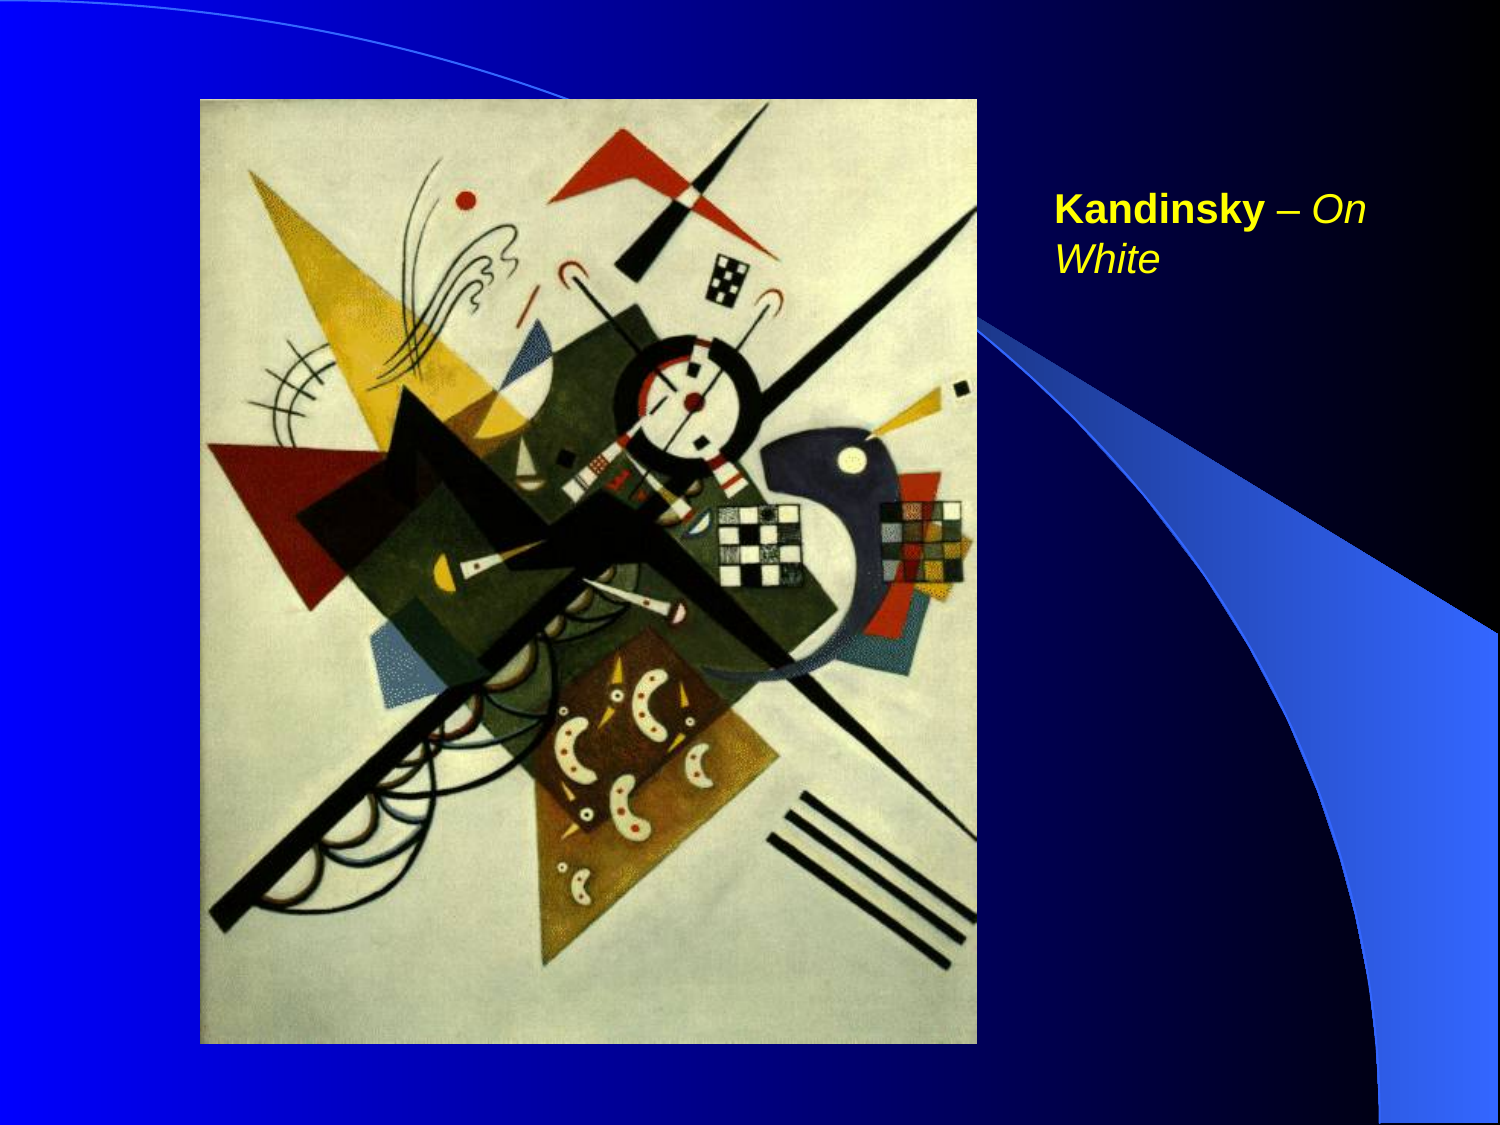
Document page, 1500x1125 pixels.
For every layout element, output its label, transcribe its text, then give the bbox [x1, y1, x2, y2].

picture [199, 99, 977, 1044]
text_box Kandinsky – On White [1039, 174, 1500, 290]
